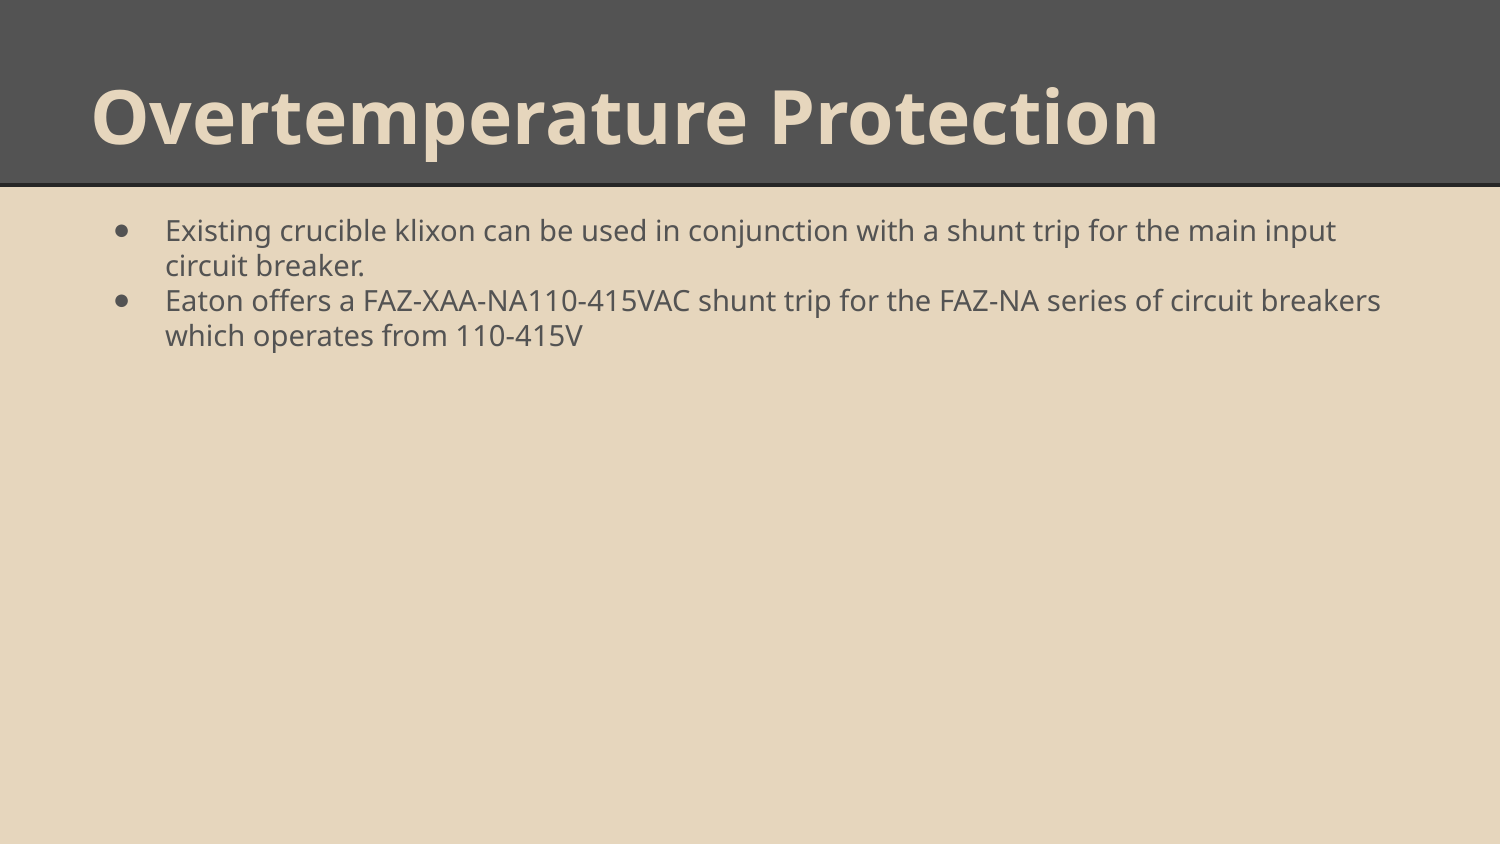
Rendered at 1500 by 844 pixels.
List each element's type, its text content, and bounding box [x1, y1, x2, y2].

list Existing crucible klixon can be used in conjunction with a shunt trip for the main input circuit breaker. Eaton offers a FAZ-XAA-NA110-415VAC shunt trip for the FAZ-NA series of circuit breakers which operates from 110-415V [75, 196, 1425, 808]
title Overtemperature Protection [75, 33, 1425, 175]
